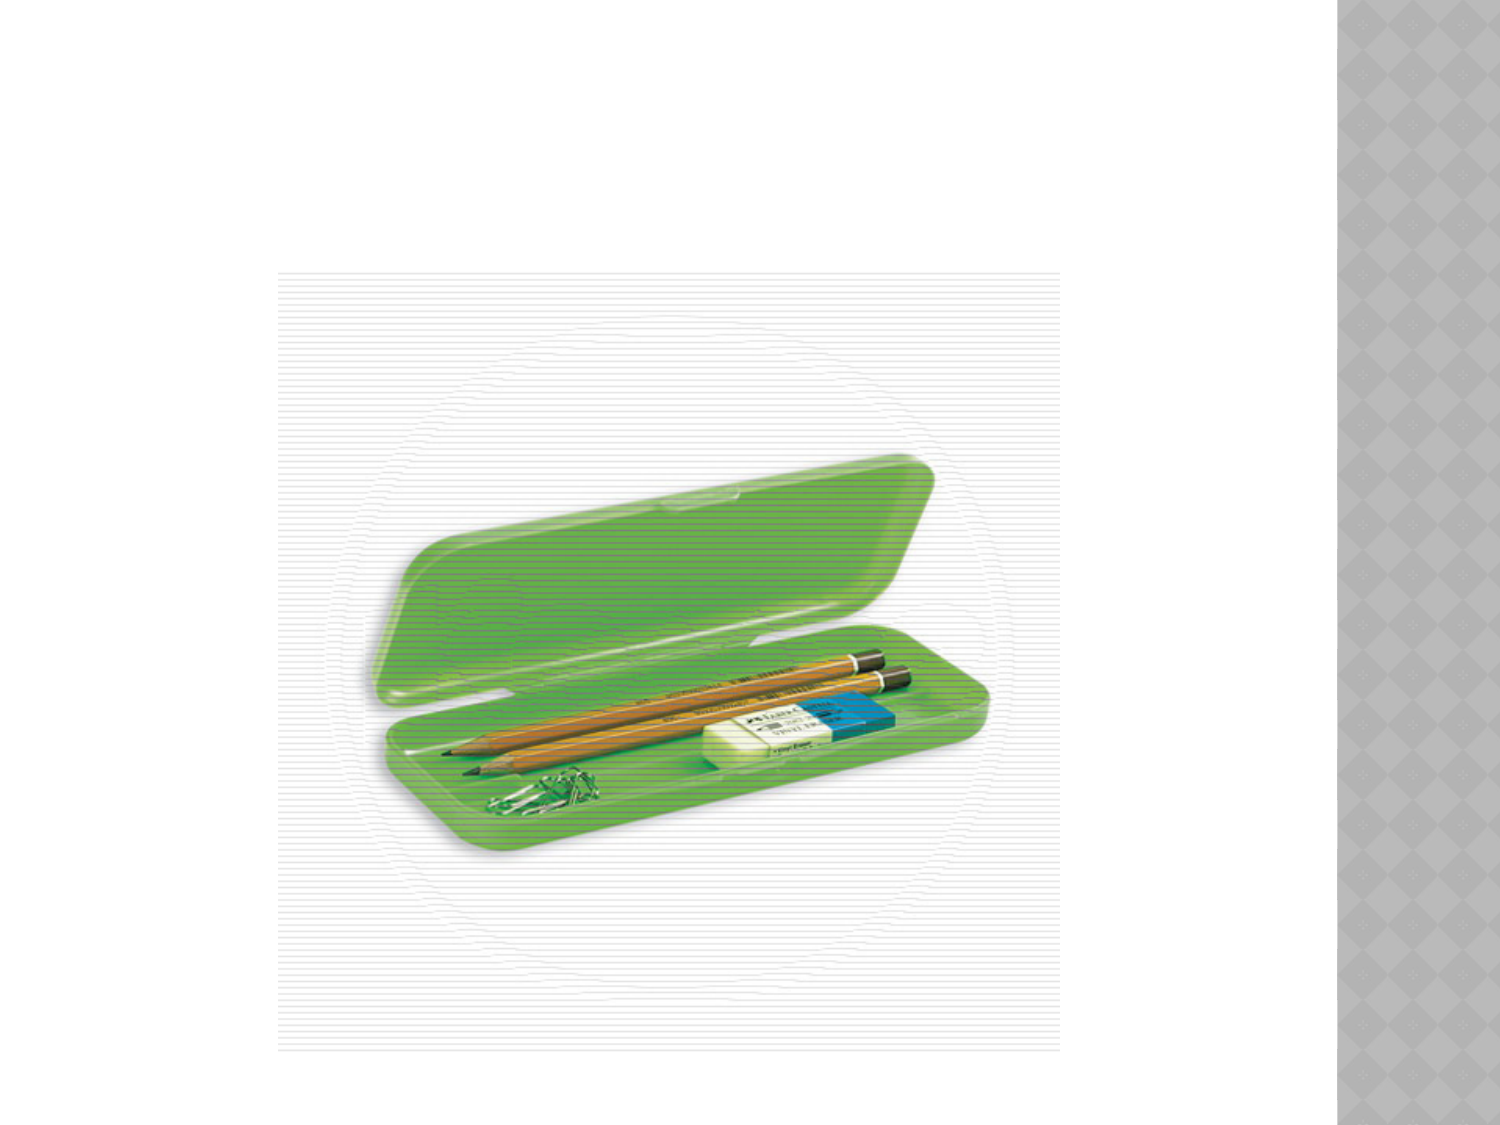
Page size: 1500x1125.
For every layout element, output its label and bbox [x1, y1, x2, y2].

list [277, 270, 1060, 1053]
